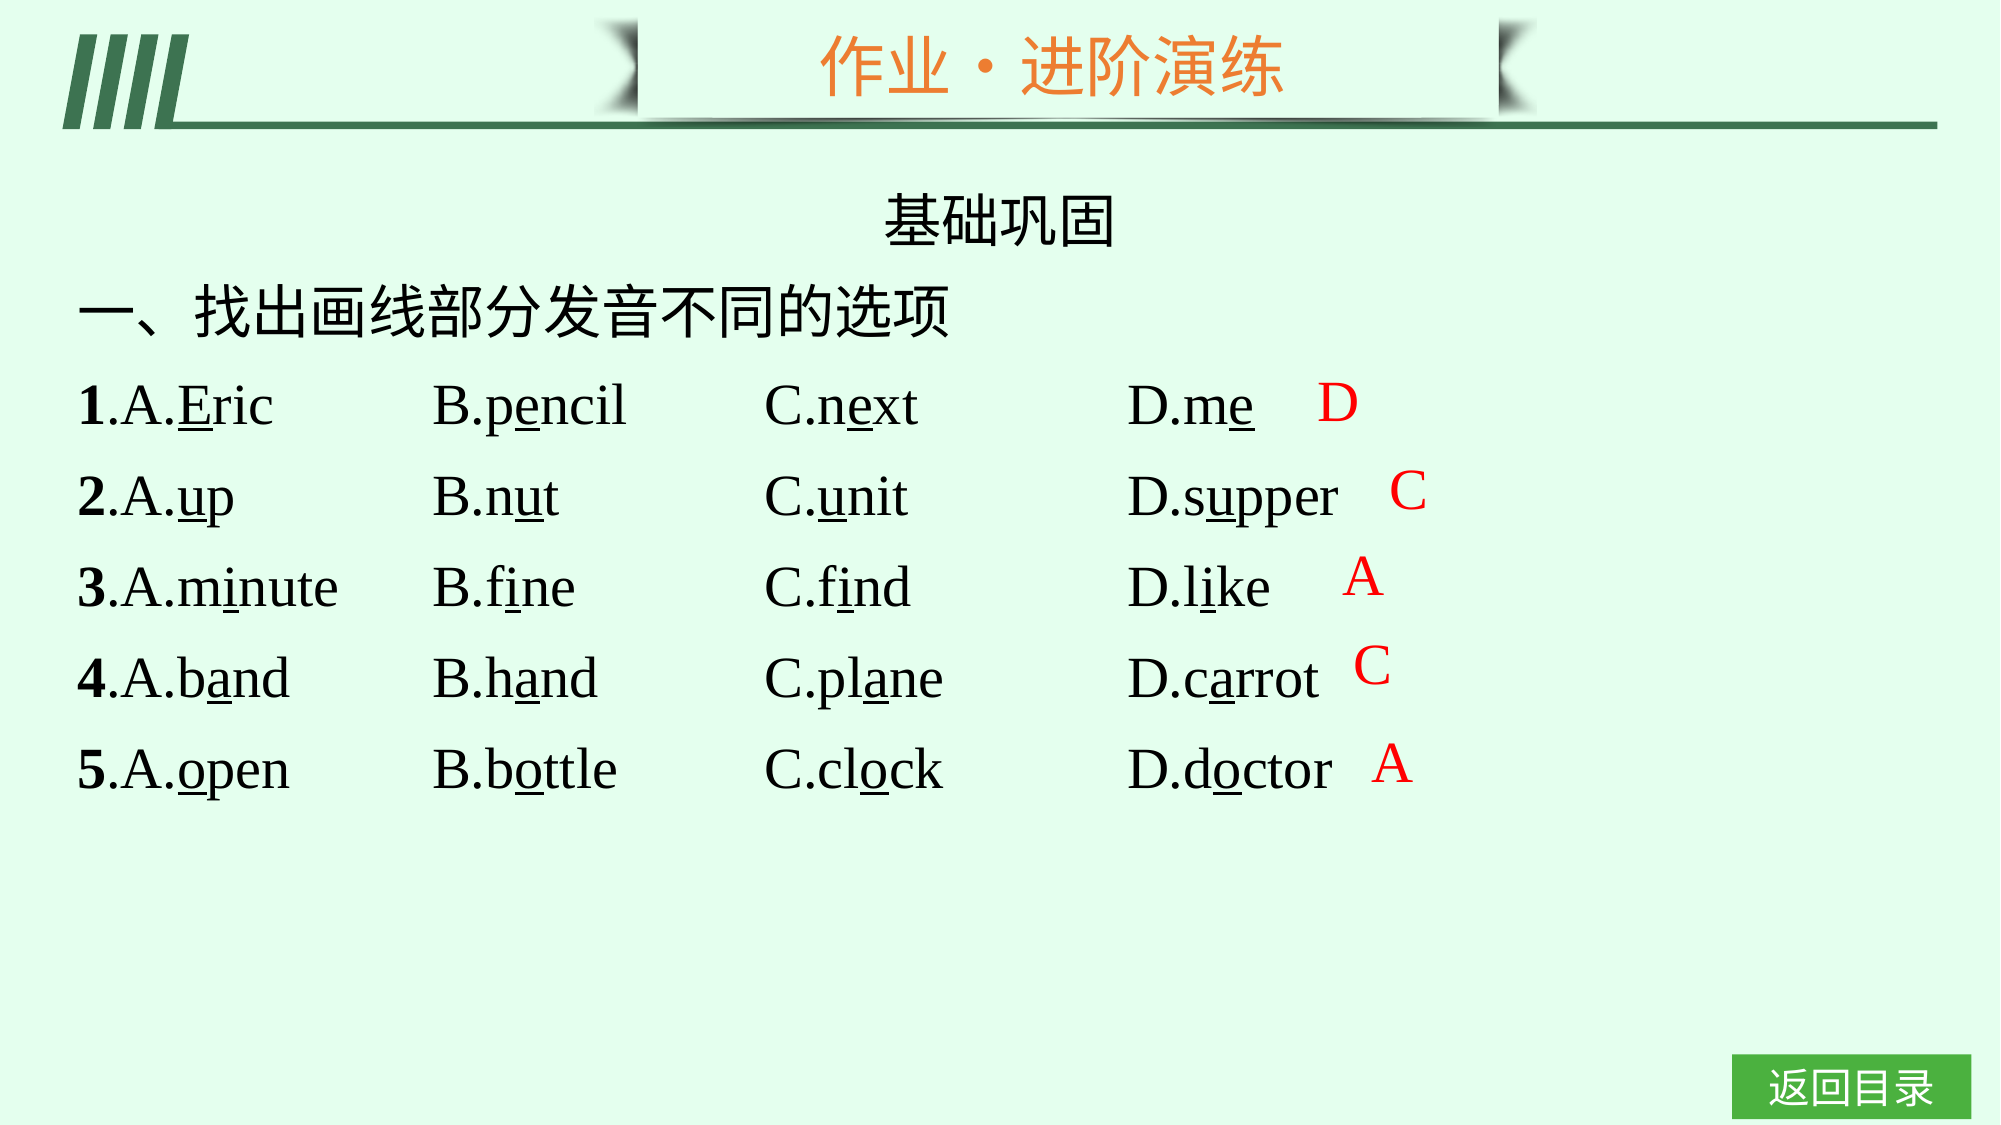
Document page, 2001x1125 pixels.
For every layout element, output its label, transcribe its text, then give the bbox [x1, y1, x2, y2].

text_box D [1302, 355, 1374, 441]
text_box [62, 34, 1938, 130]
text_box A [1356, 716, 1429, 802]
text_box C [1375, 443, 1444, 529]
text_box A [1327, 529, 1399, 615]
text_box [594, 16, 1537, 127]
text_box C [1338, 618, 1408, 704]
text_box 基础巩固 一、找出画线部分发音不同的选项 1.A.Eric B.pencil C.next D.me 2.A.up B.nut C.unit D.supper 3.A.minute B.fine C.find D.like 4.A.band B.hand C.plane D.carrot 5.A.open B.bottle C.clock D.doctor [62, 155, 1938, 808]
